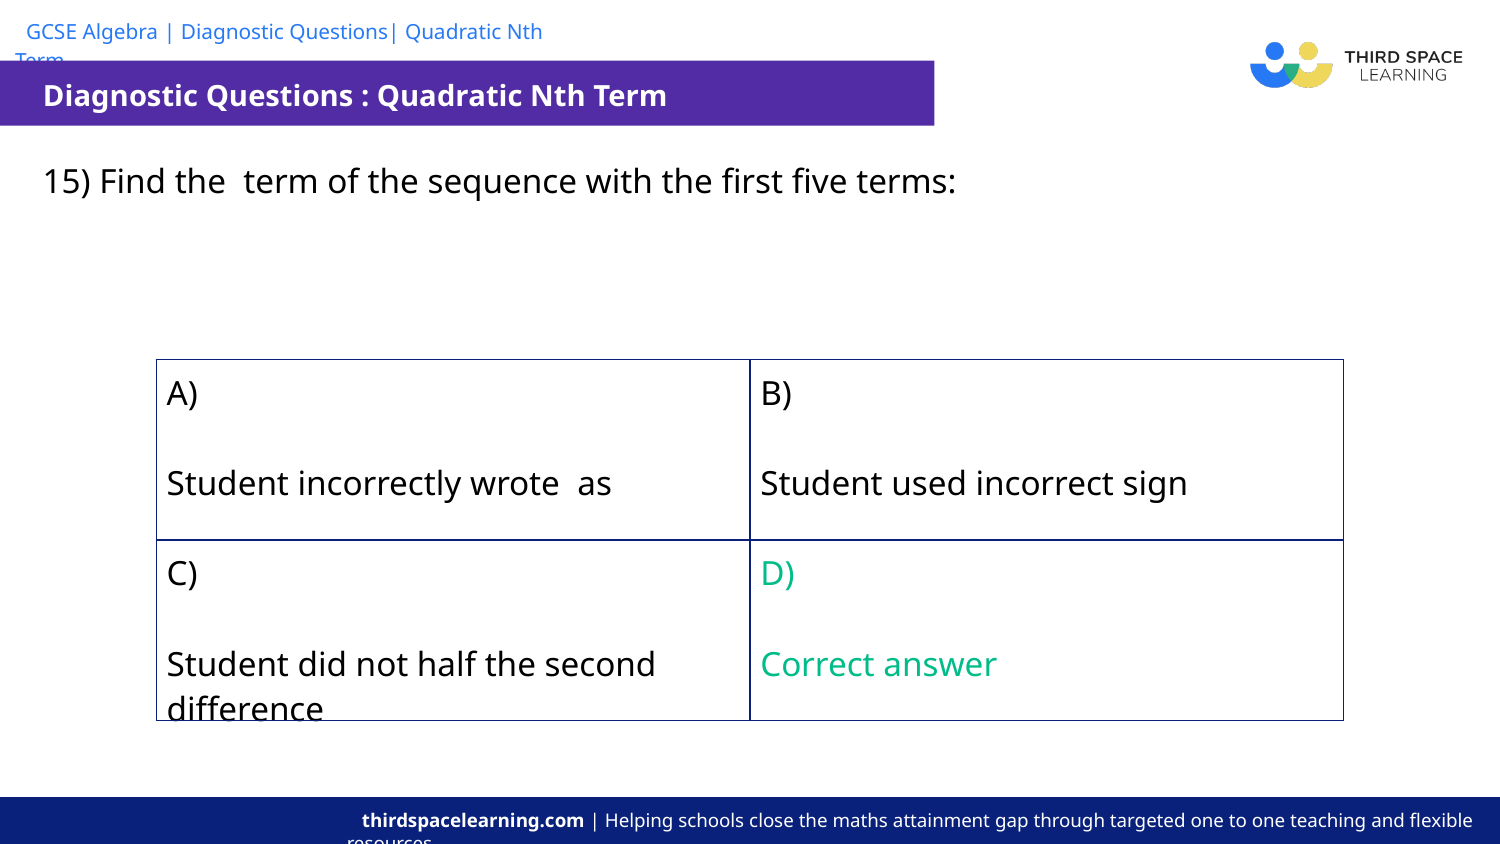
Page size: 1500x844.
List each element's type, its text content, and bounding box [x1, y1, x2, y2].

text_box Diagnostic Questions : Quadratic Nth Term [27, 61, 778, 127]
picture [1250, 33, 1465, 99]
